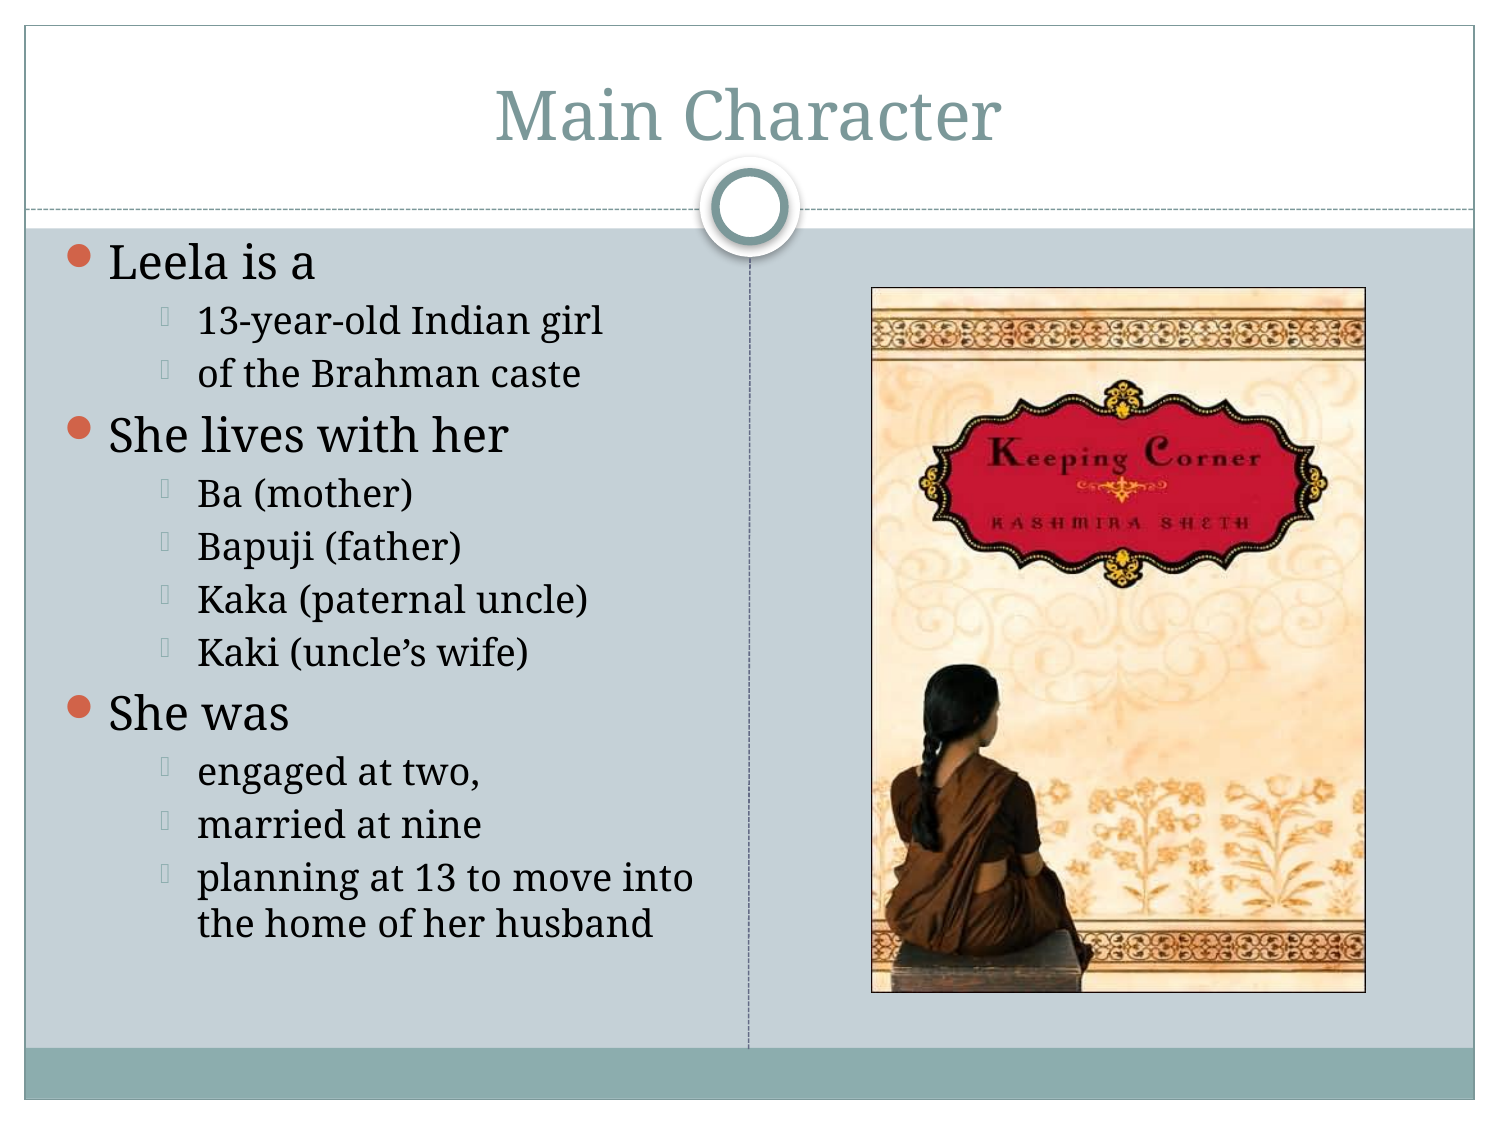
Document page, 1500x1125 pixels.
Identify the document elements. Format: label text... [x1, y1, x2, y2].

list Leela is a 13-year-old Indian girl of the Brahman caste She lives with her Ba (mother) Bapuji (father) Kaka (paternal uncle) Kaki (uncle’s wife) She was engaged at two, married at nine planning at 13 to move into the home of her husband [49, 224, 712, 993]
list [871, 287, 1366, 994]
title Main Character [49, 37, 1450, 162]
